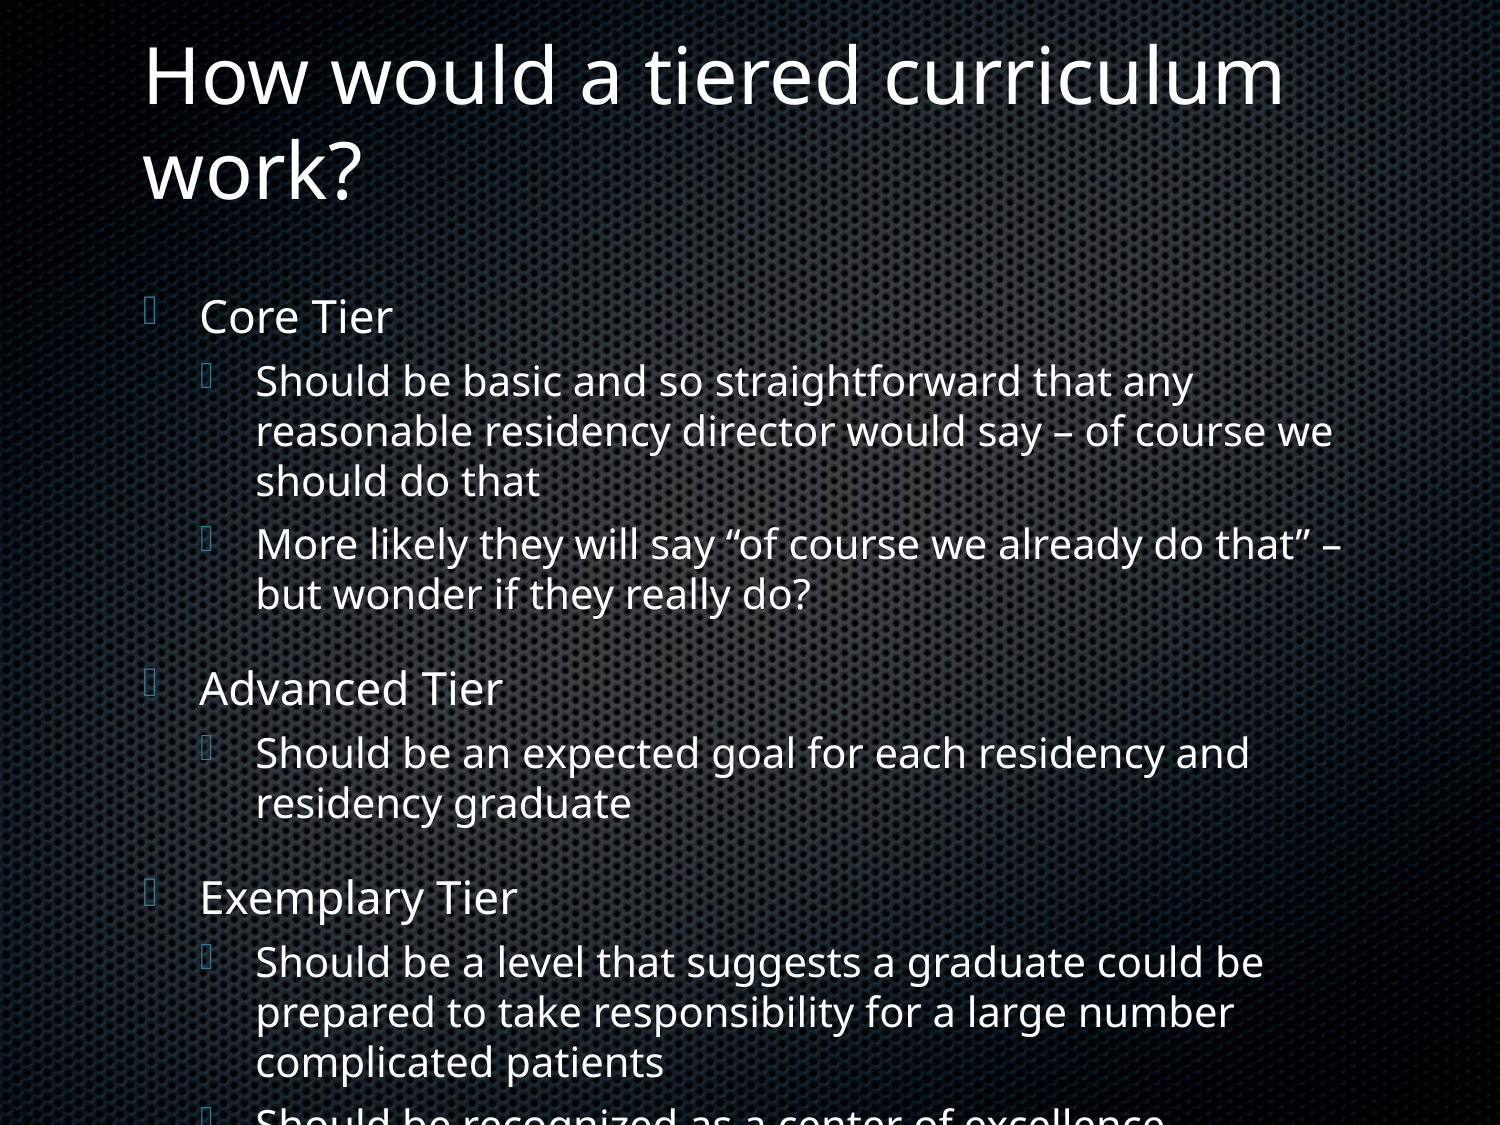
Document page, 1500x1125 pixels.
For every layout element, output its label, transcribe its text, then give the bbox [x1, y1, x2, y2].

title How would a tiered curriculum work? [127, 48, 1373, 223]
picture [0, 0, 1500, 1125]
list Core Tier Should be basic and so straightforward that any reasonable residency director would say – of course we should do that More likely they will say “of course we already do that” – but wonder if they really do? Advanced Tier Should be an expected goal for each residency and residency graduate Exemplary Tier Should be a level that suggests a graduate could be prepared to take responsibility for a large number complicated patients Should be recognized as a center of excellence [127, 279, 1373, 1052]
picture [203, 1108, 210, 1125]
